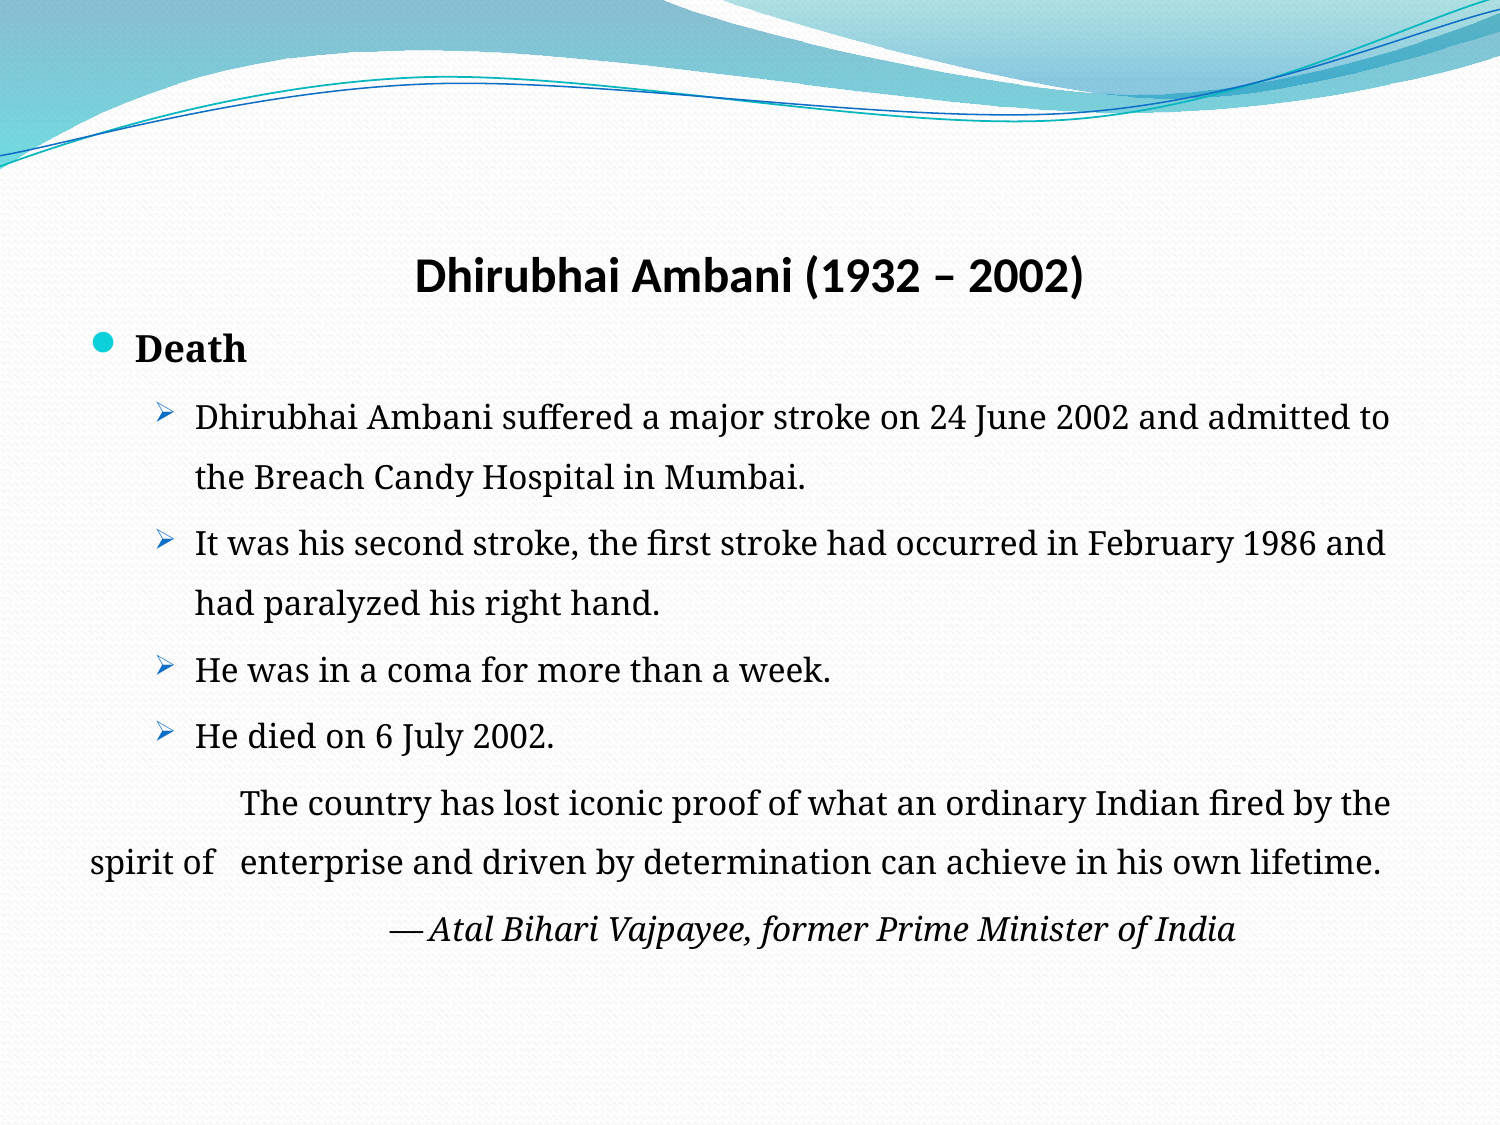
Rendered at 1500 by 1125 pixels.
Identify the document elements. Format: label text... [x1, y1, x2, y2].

title Dhirubhai Ambani (1932 – 2002) [75, 115, 1425, 303]
list Death Dhirubhai Ambani suffered a major stroke on 24 June 2002 and admitted to the Breach Candy Hospital in Mumbai. It was his second stroke, the first stroke had occurred in February 1986 and had paralyzed his right hand. He was in a coma for more than a week. He died on 6 July 2002. The country has lost iconic proof of what an ordinary Indian fired by the spirit of enterprise and driven by determination can achieve in his own lifetime. — Atal Bihari Vajpayee, former Prime Minister of India [75, 317, 1425, 1038]
